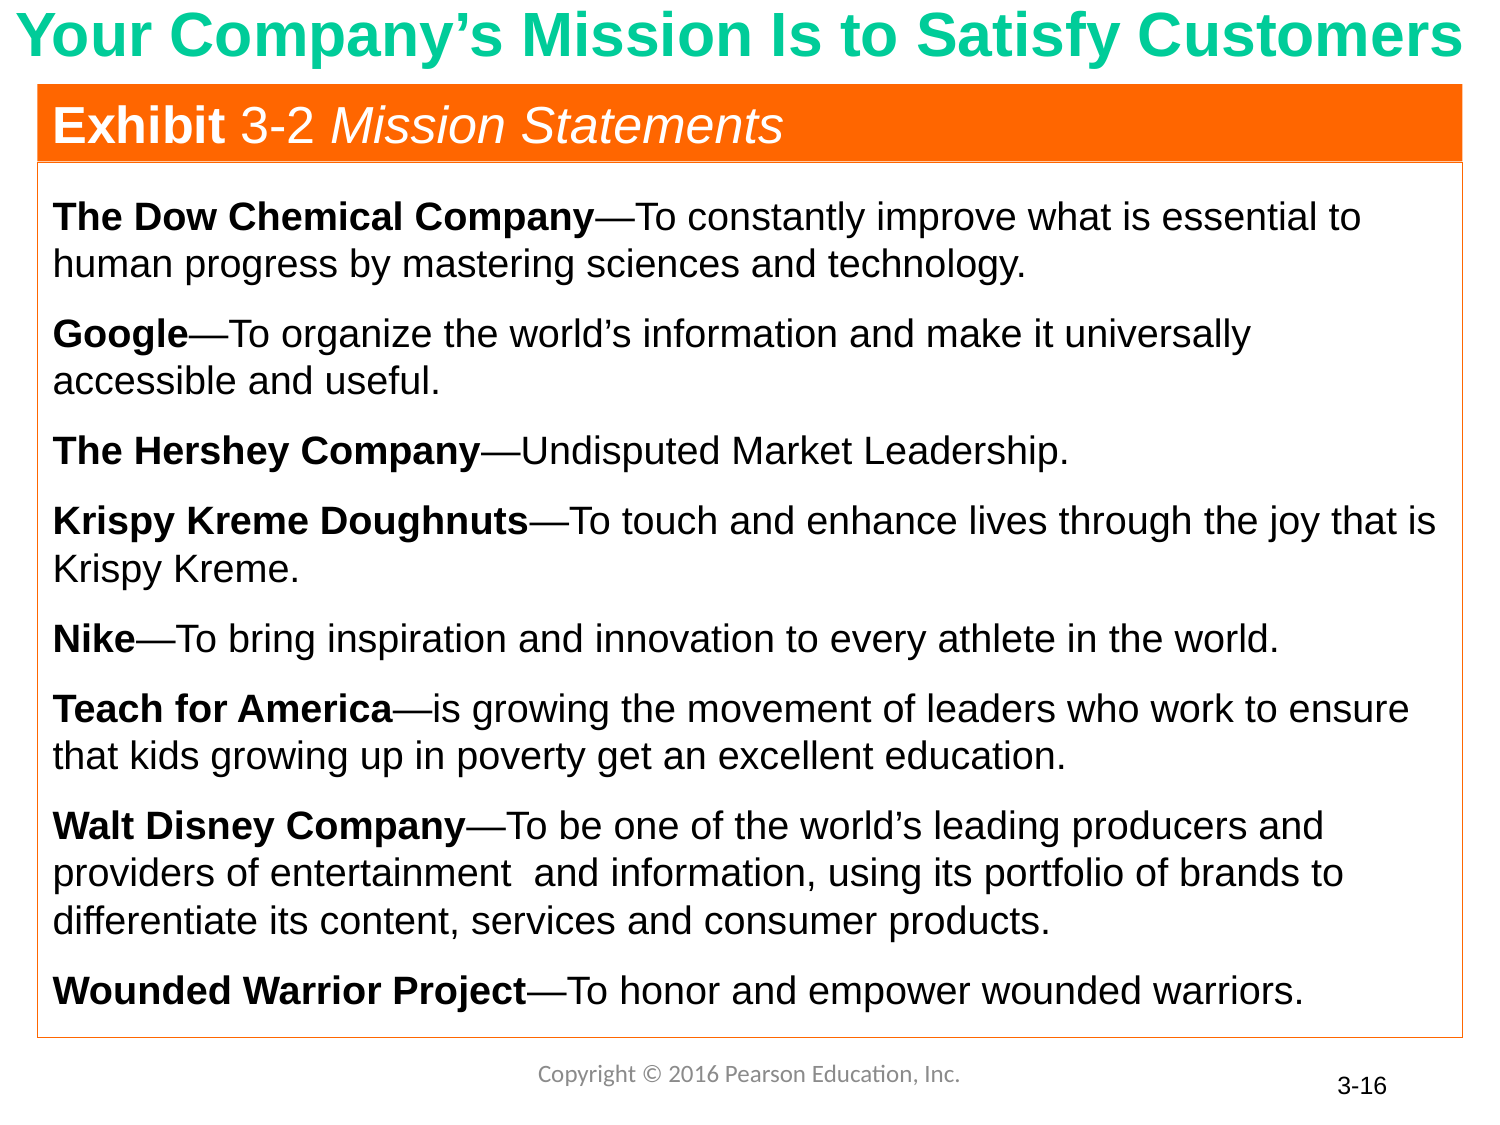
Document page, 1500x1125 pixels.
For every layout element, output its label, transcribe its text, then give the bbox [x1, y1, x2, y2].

text_box Exhibit 3-2 Mission Statements [37, 125, 1463, 162]
footer Copyright © 2016 Pearson Education, Inc. [512, 1042, 988, 1103]
title Your Company’s Mission Is to Satisfy Customers [0, 0, 1500, 125]
list The Dow Chemical Company—To constantly improve what is essential to human progress by mastering sciences and technology. Google—To organize the world’s information and make it universally accessible and useful. The Hershey Company—Undisputed Market Leadership. Krispy Kreme Doughnuts—To touch and enhance lives through the joy that is Krispy Kreme. Nike—To bring inspiration and innovation to every athlete in the world. Teach for America—is growing the movement of leaders who work to ensure that kids growing up in poverty get an excellent education. Walt Disney Company—To be one of the world’s leading producers and providers of entertainment and information, using its portfolio of brands to differentiate its content, services and consumer products. Wounded Warrior Project—To honor and empower wounded warriors. [37, 162, 1463, 1038]
